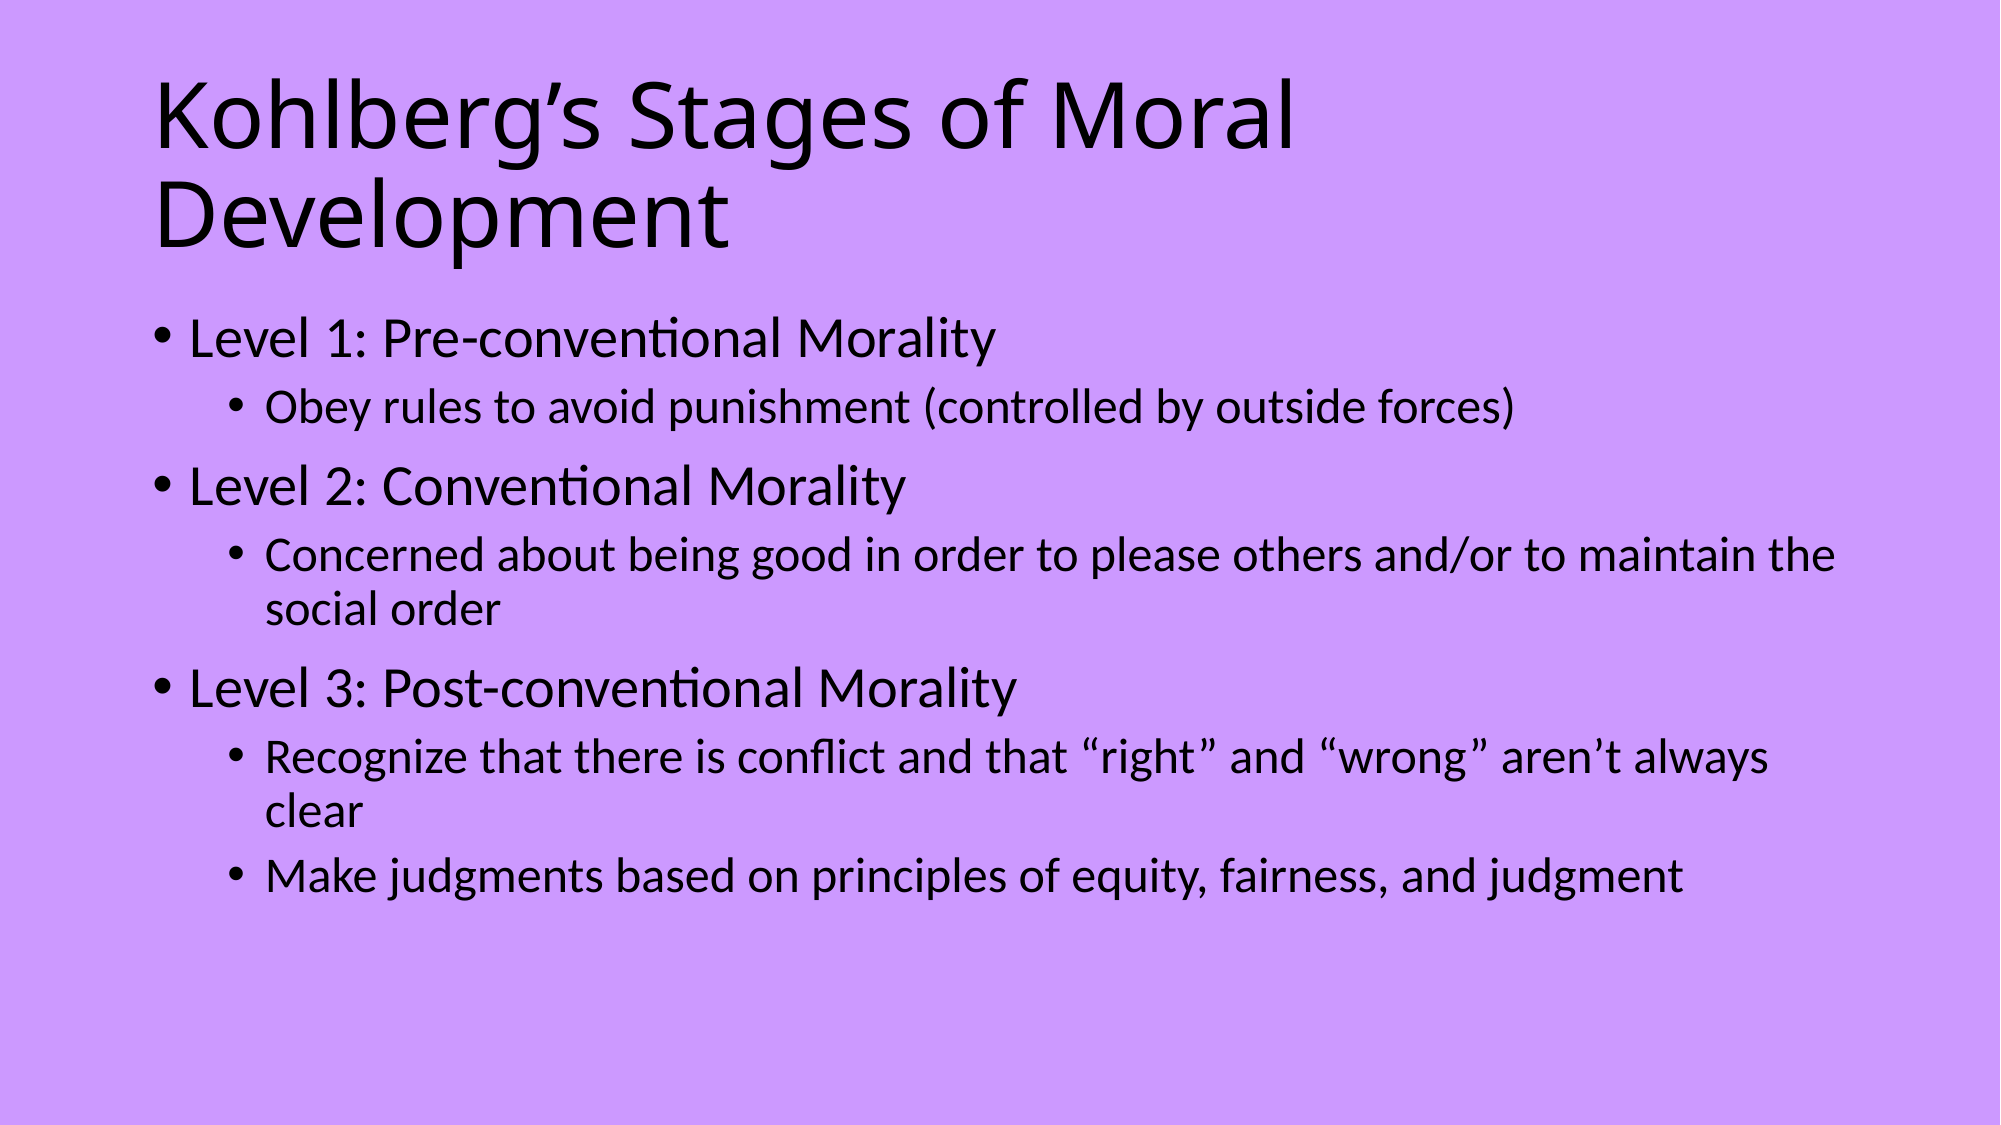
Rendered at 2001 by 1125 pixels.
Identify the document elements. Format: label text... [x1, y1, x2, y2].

list Level 1: Pre-conventional Morality Obey rules to avoid punishment (controlled by outside forces) Level 2: Conventional Morality Concerned about being good in order to please others and/or to maintain the social order Level 3: Post-conventional Morality Recognize that there is conflict and that “right” and “wrong” aren’t always clear Make judgments based on principles of equity, fairness, and judgment [137, 299, 1863, 1014]
title Kohlberg’s Stages of Moral Development [137, 59, 1863, 278]
